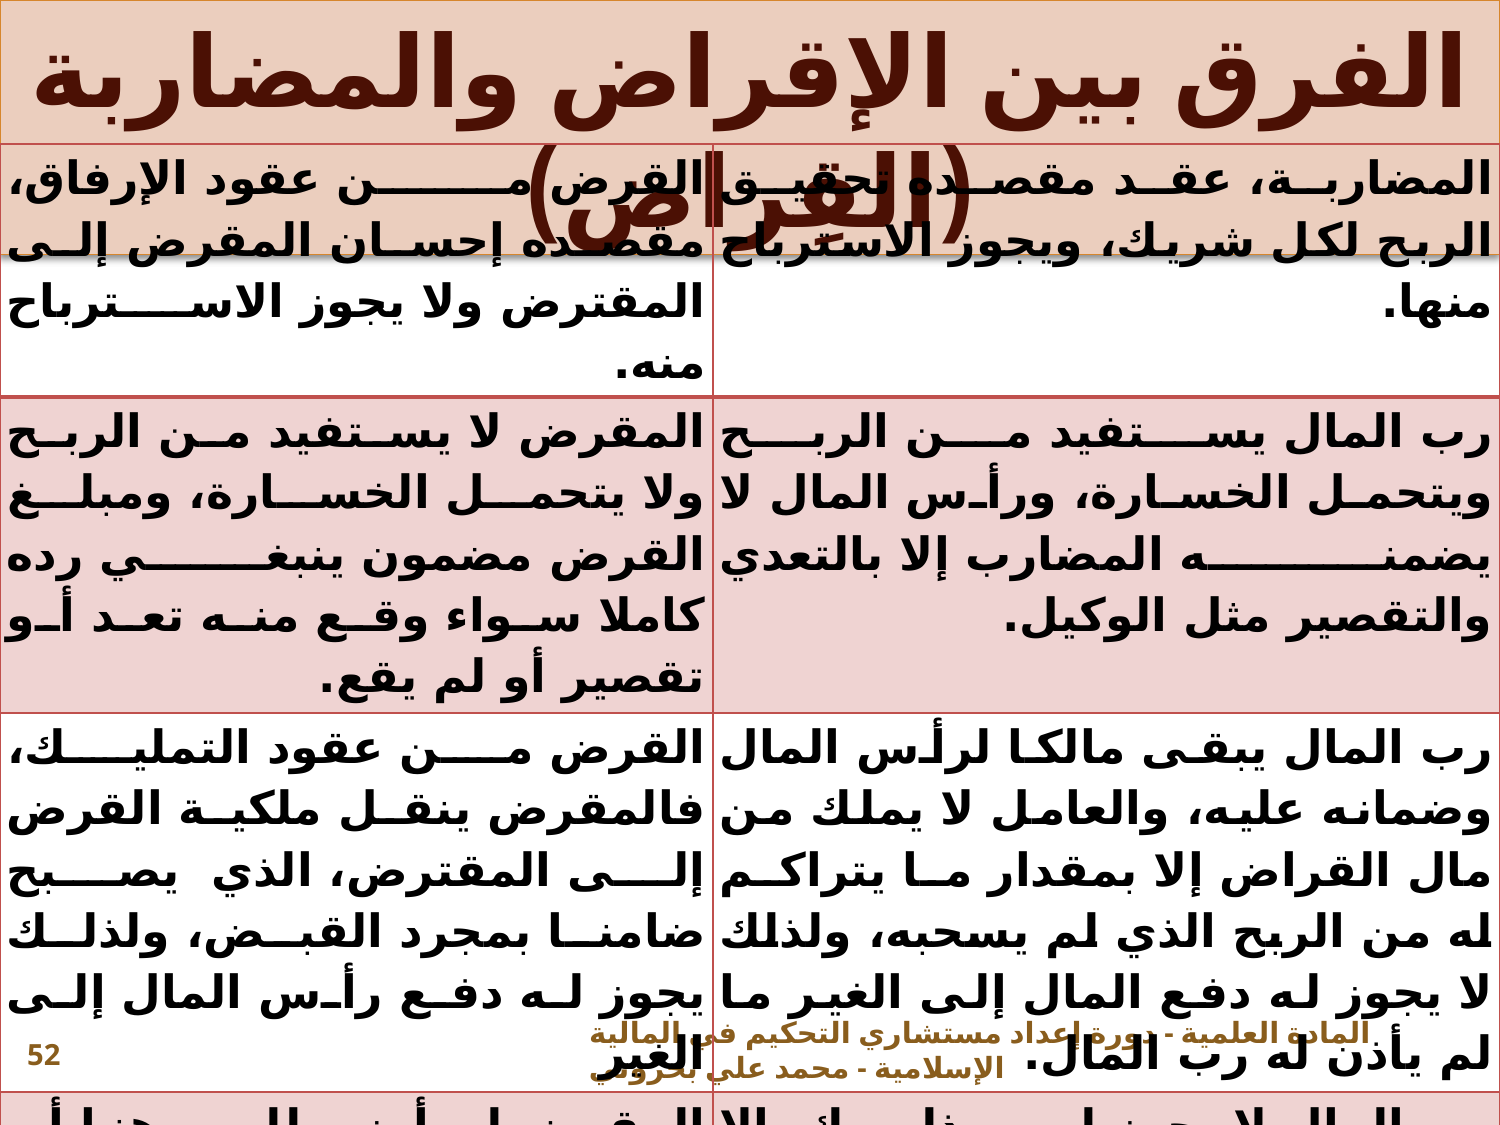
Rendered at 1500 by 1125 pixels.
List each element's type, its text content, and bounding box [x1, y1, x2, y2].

table_cell المقرض لا يستفيد من الربح ولا يتحمل الخسارة، ومبلغ القرض مضمون ينبغي رده كاملا سواء وقع منه تعد أو تقصير أو لم يقع. [1, 399, 712, 712]
table_cell المقرض له أن يطلب رهنا أو كفالة أو ضمانا من المقترض، للاستيثاق من استرداد القرض. [1, 1093, 712, 1125]
table_cell رب المال يستفيد من الربح ويتحمل الخسارة، ورأس المال لا يضمنه المضارب إلا بالتعدي والتقصير مثل الوكيل. [714, 399, 1499, 712]
table_cell رب المال يبقى مالكا لرأس المال وضمانه عليه، والعامل لا يملك من مال القراض إلا بمقدار ما يتراكم له من الربح الذي لم يسحبه، ولذلك لا يجوز له دفع المال إلى الغير ما لم يأذن له رب المال. [714, 714, 1499, 1091]
text_box الفرق بين الإقراض والمضاربة (القِراض) [0, 0, 1500, 143]
table_cell القرض من عقود التمليك، فالمقرض ينقل ملكية القرض إلى المقترض، الذي يصبح ضامنا بمجرد القبض، ولذلك يجوز له دفع رأس المال إلى الغير [1, 714, 712, 1091]
table_header القرض من عقود الإرفاق، مقصده إحسان المقرض إلى المقترض ولا يجوز الاسترباح منه. [1, 145, 712, 395]
table_header المضاربة، عقد مقصده تحقيق الربح لكل شريك، ويجوز الاسترباح منها. [714, 145, 1499, 395]
table_cell رب المال لا يجوز له ذلك، إلا لضمان حالات التعدي والتقصير لا لضمان رأس المال، لأن الضمان يُطلب من الضامن لا من الأمين. [714, 1093, 1499, 1125]
